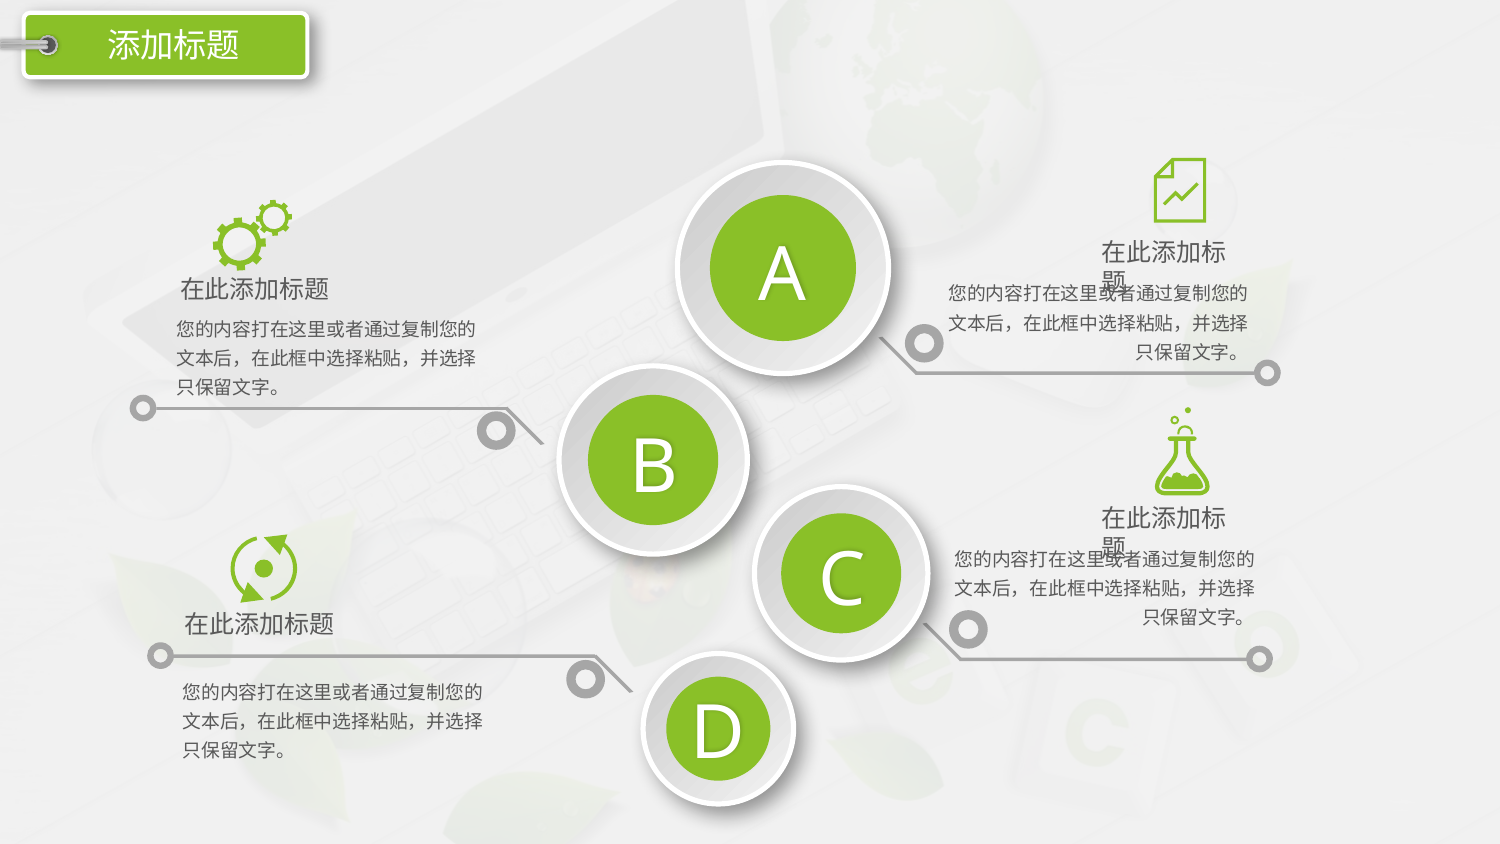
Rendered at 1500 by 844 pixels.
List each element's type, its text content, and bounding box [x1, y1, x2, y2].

text_box [22, 11, 309, 79]
text_box 您的内容打在这里或者通过复制您的文本后，在此框中选择粘贴，并选择只保留文字。 [173, 701, 495, 766]
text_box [942, 407, 1263, 634]
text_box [129, 394, 527, 453]
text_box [677, 162, 889, 374]
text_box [558, 365, 748, 555]
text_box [38, 35, 58, 55]
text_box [633, 653, 803, 804]
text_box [169, 534, 374, 647]
text_box 添加标题 [39, 17, 308, 72]
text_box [940, 614, 1273, 673]
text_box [147, 642, 616, 701]
text_box [912, 324, 935, 328]
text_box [896, 328, 1281, 387]
picture [0, 0, 1500, 844]
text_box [0, 40, 48, 49]
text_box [754, 486, 928, 661]
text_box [935, 157, 1260, 369]
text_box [165, 199, 489, 404]
